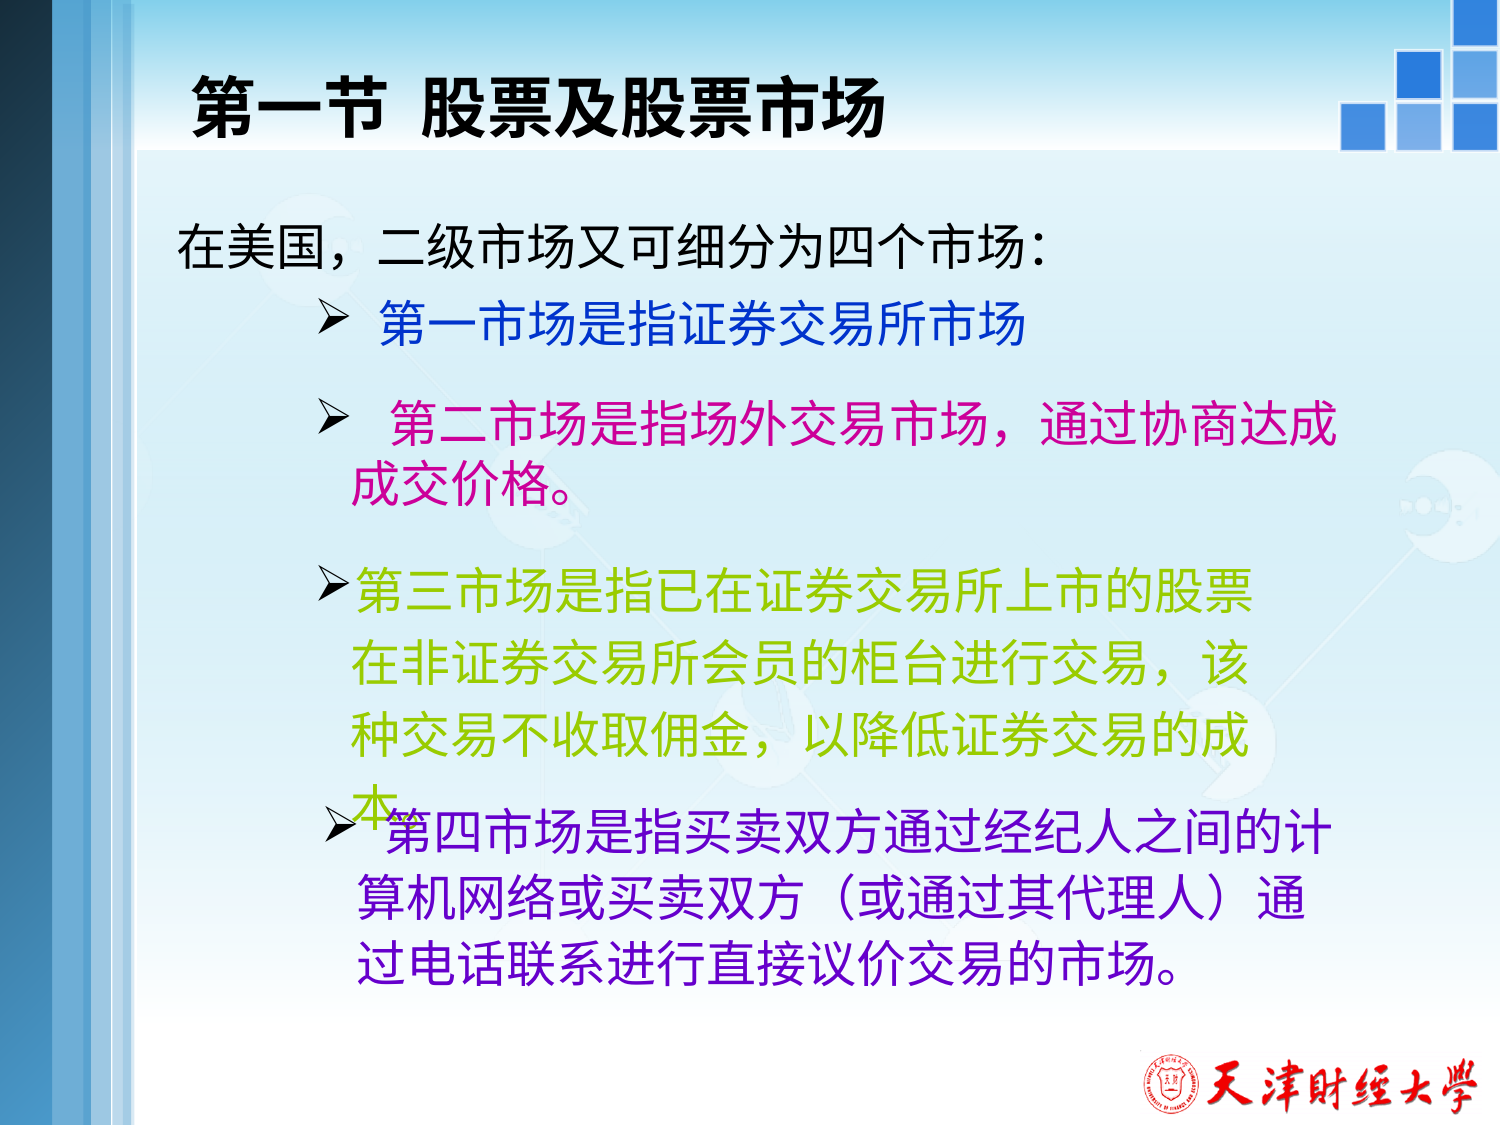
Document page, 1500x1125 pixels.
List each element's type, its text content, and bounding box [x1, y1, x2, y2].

picture [132, 150, 1500, 965]
title 第一节 股票及股票市场 [174, 75, 1175, 138]
text_box 在美国，二级市场又可细分为四个市场： [161, 207, 1300, 283]
text_box 第二市场是指场外交易市场，通过协商达成成交价格。 [300, 385, 1375, 521]
text_box 第一市场是指证券交易所市场 [300, 285, 1375, 361]
text_box 第四市场是指买卖双方通过经纪人之间的计算机网络或买卖双方（或通过其代理人）通过电话联系进行直接议价交易的市场。 [306, 786, 1369, 1000]
text_box 第三市场是指已在证券交易所上市的股票在非证券交易所会员的柜台进行交易，该种交易不收取佣金，以降低证券交易的成本。 [300, 540, 1313, 844]
picture [1131, 1049, 1500, 1119]
